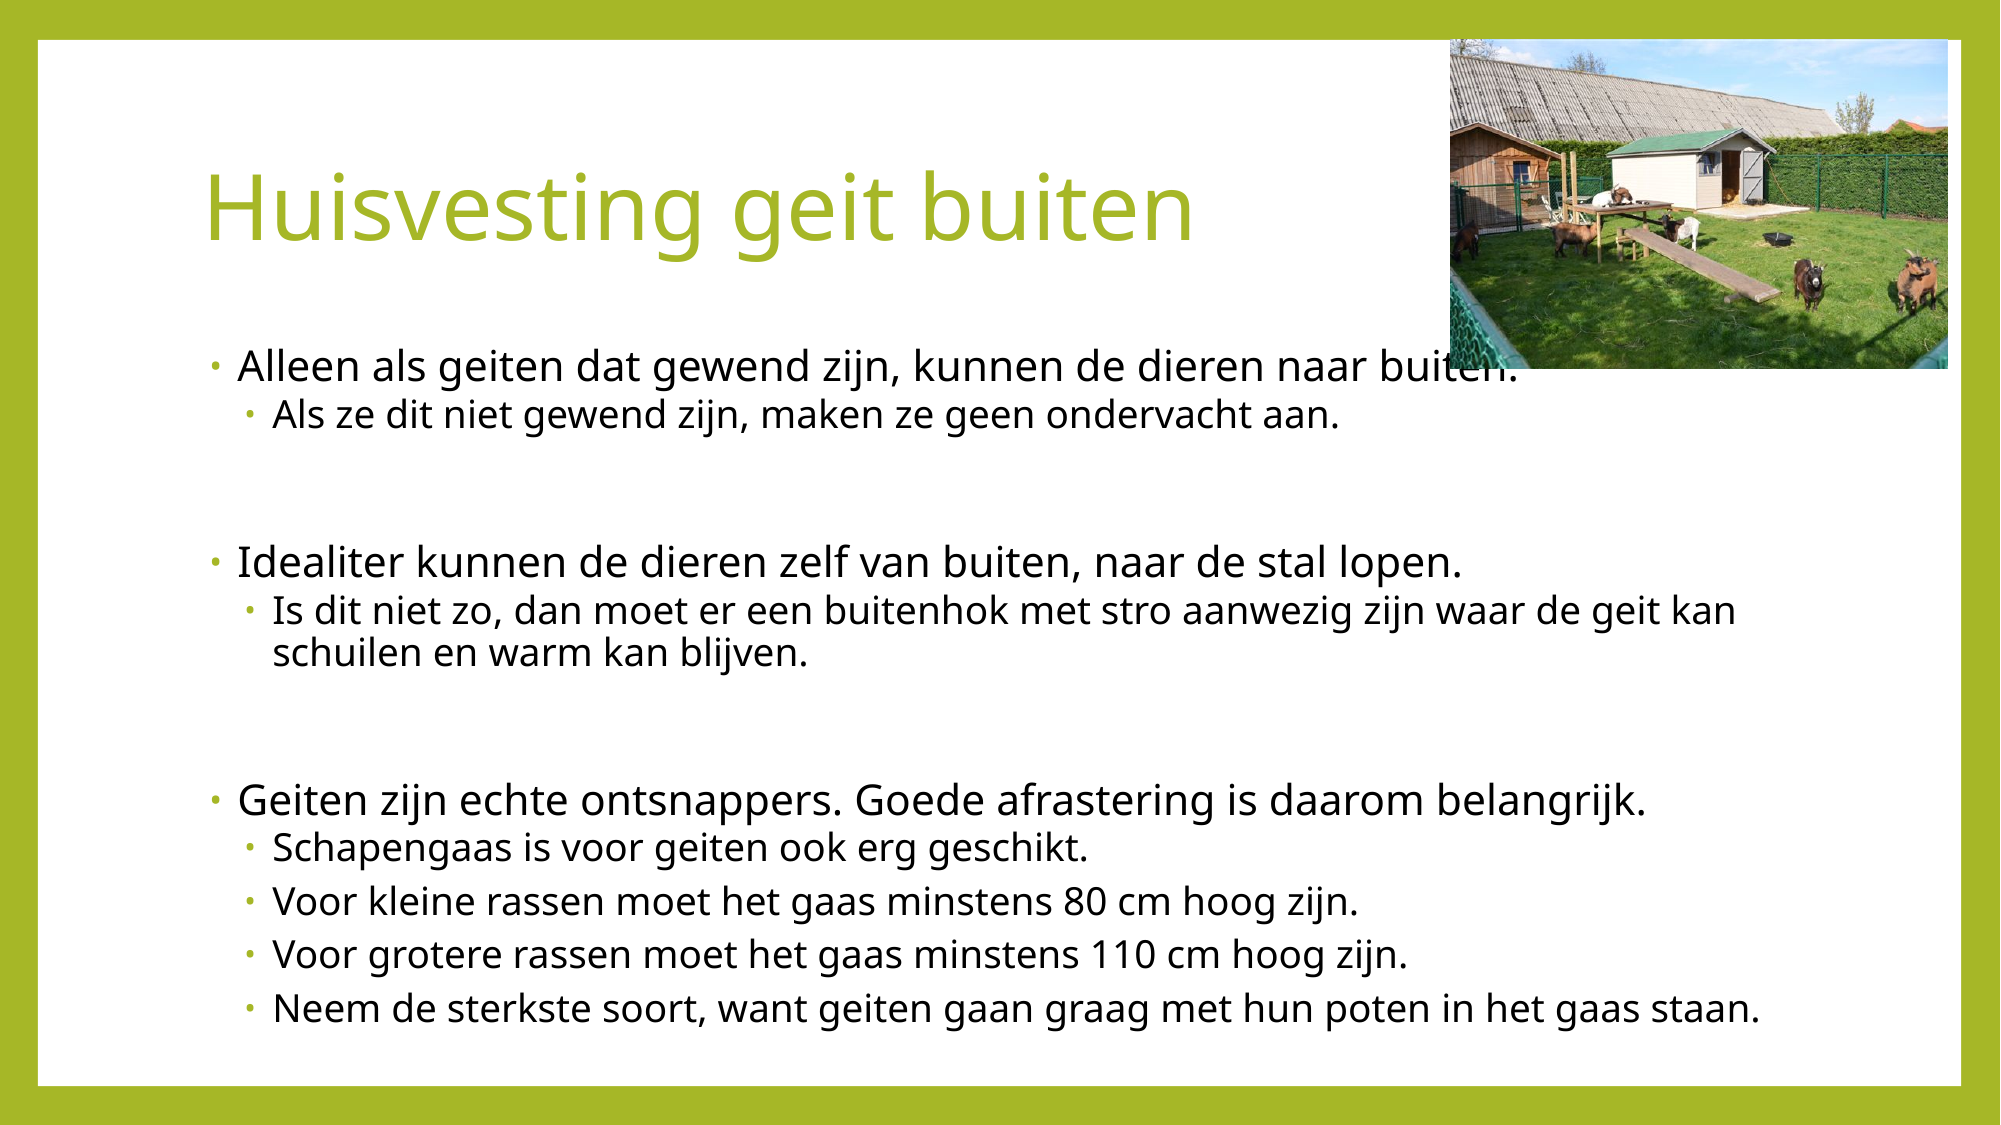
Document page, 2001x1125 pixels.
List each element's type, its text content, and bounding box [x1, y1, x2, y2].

title Huisvesting geit buiten [187, 99, 1444, 323]
list Alleen als geiten dat gewend zijn, kunnen de dieren naar buiten. Als ze dit niet gewend zijn, maken ze geen ondervacht aan. Idealiter kunnen de dieren zelf van buiten, naar de stal lopen. Is dit niet zo, dan moet er een buitenhok met stro aanwezig zijn waar de geit kan schuilen en warm kan blijven. Geiten zijn echte ontsnappers. Goede afrastering is daarom belangrijk. Schapengaas is voor geiten ook erg geschikt. Voor kleine rassen moet het gaas minstens 80 cm hoog zijn. Voor grotere rassen moet het gaas minstens 110 cm hoog zijn. Neem de sterkste soort, want geiten gaan graag met hun poten in het gaas staan. [187, 337, 1808, 1042]
picture [1450, 39, 1949, 369]
